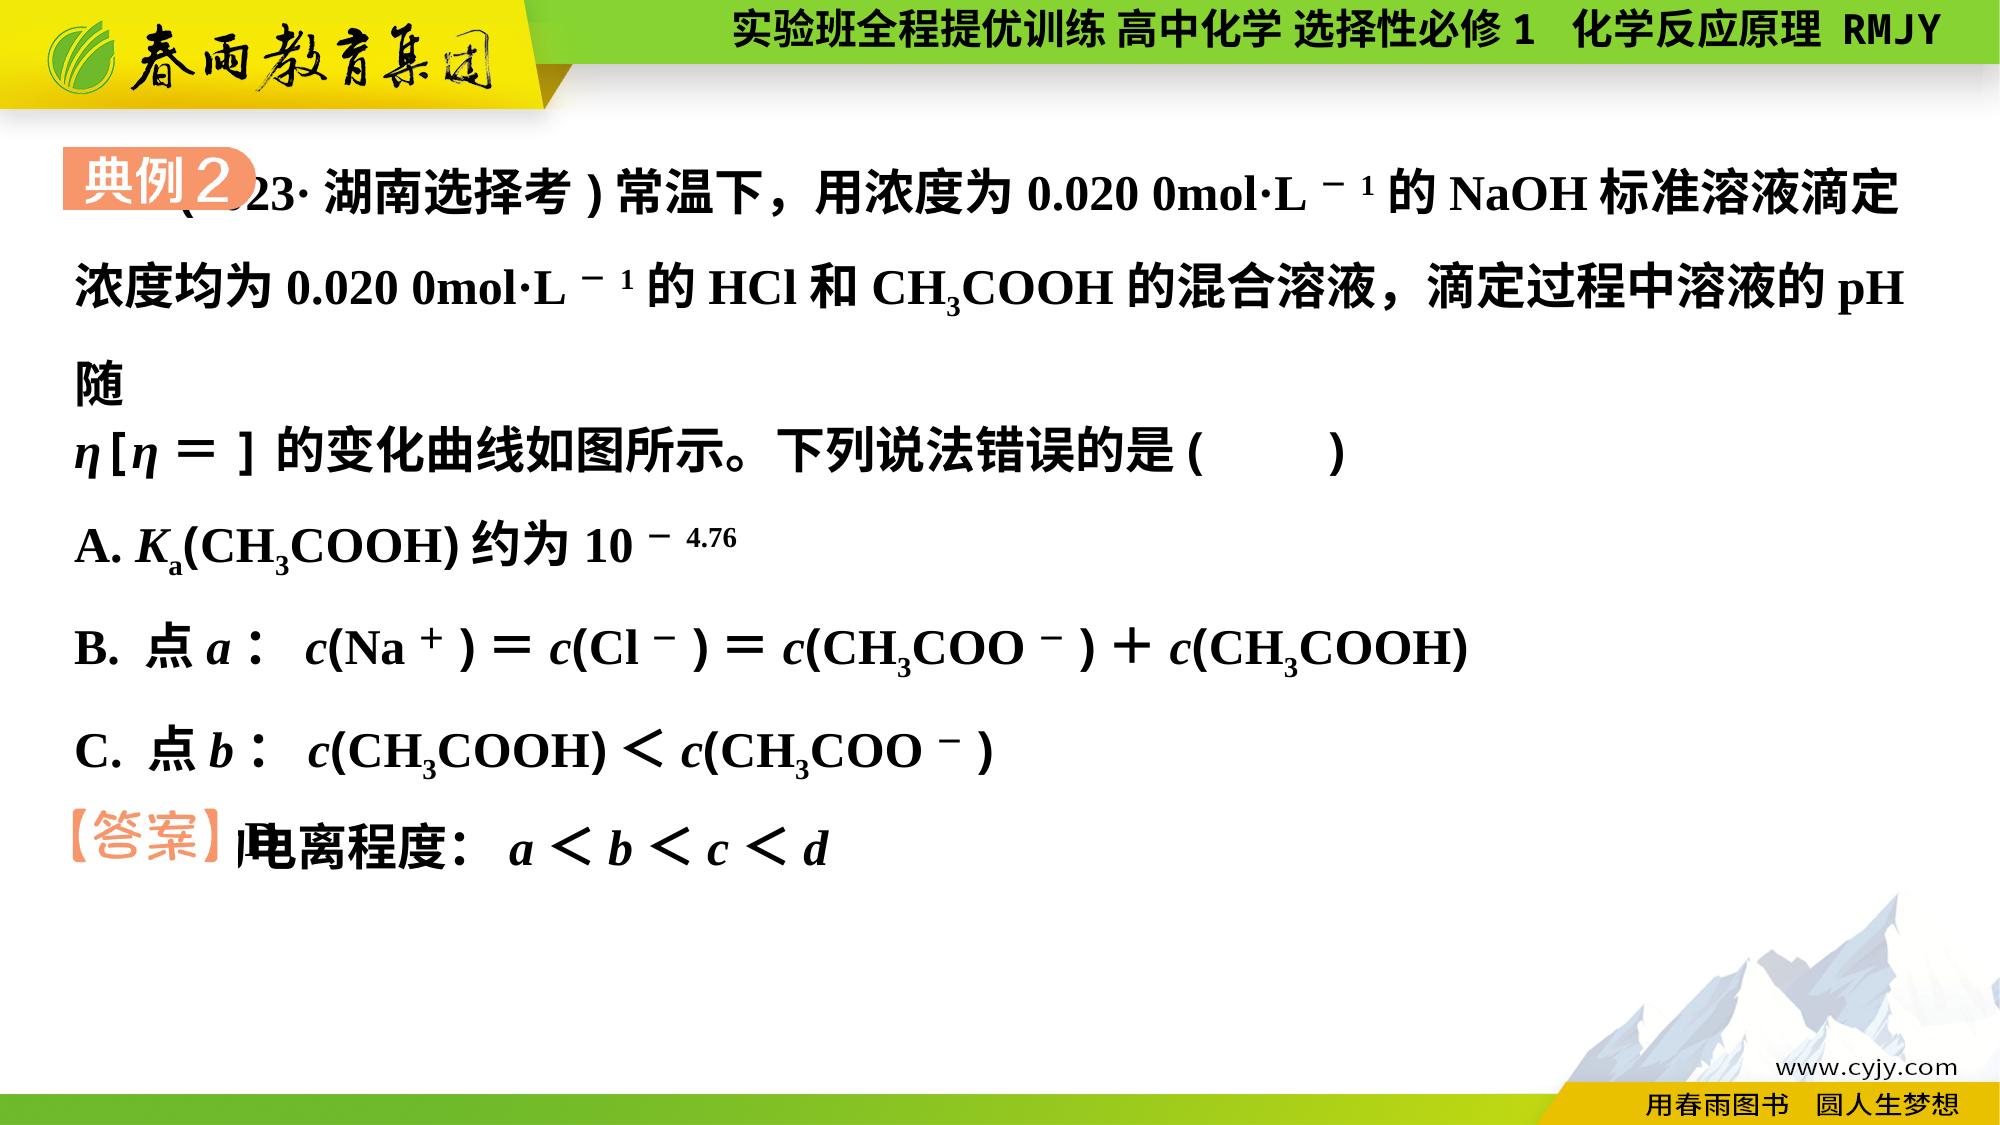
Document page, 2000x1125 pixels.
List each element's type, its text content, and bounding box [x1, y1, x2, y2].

text_box D [229, 799, 296, 875]
picture [0, 0, 2000, 1125]
